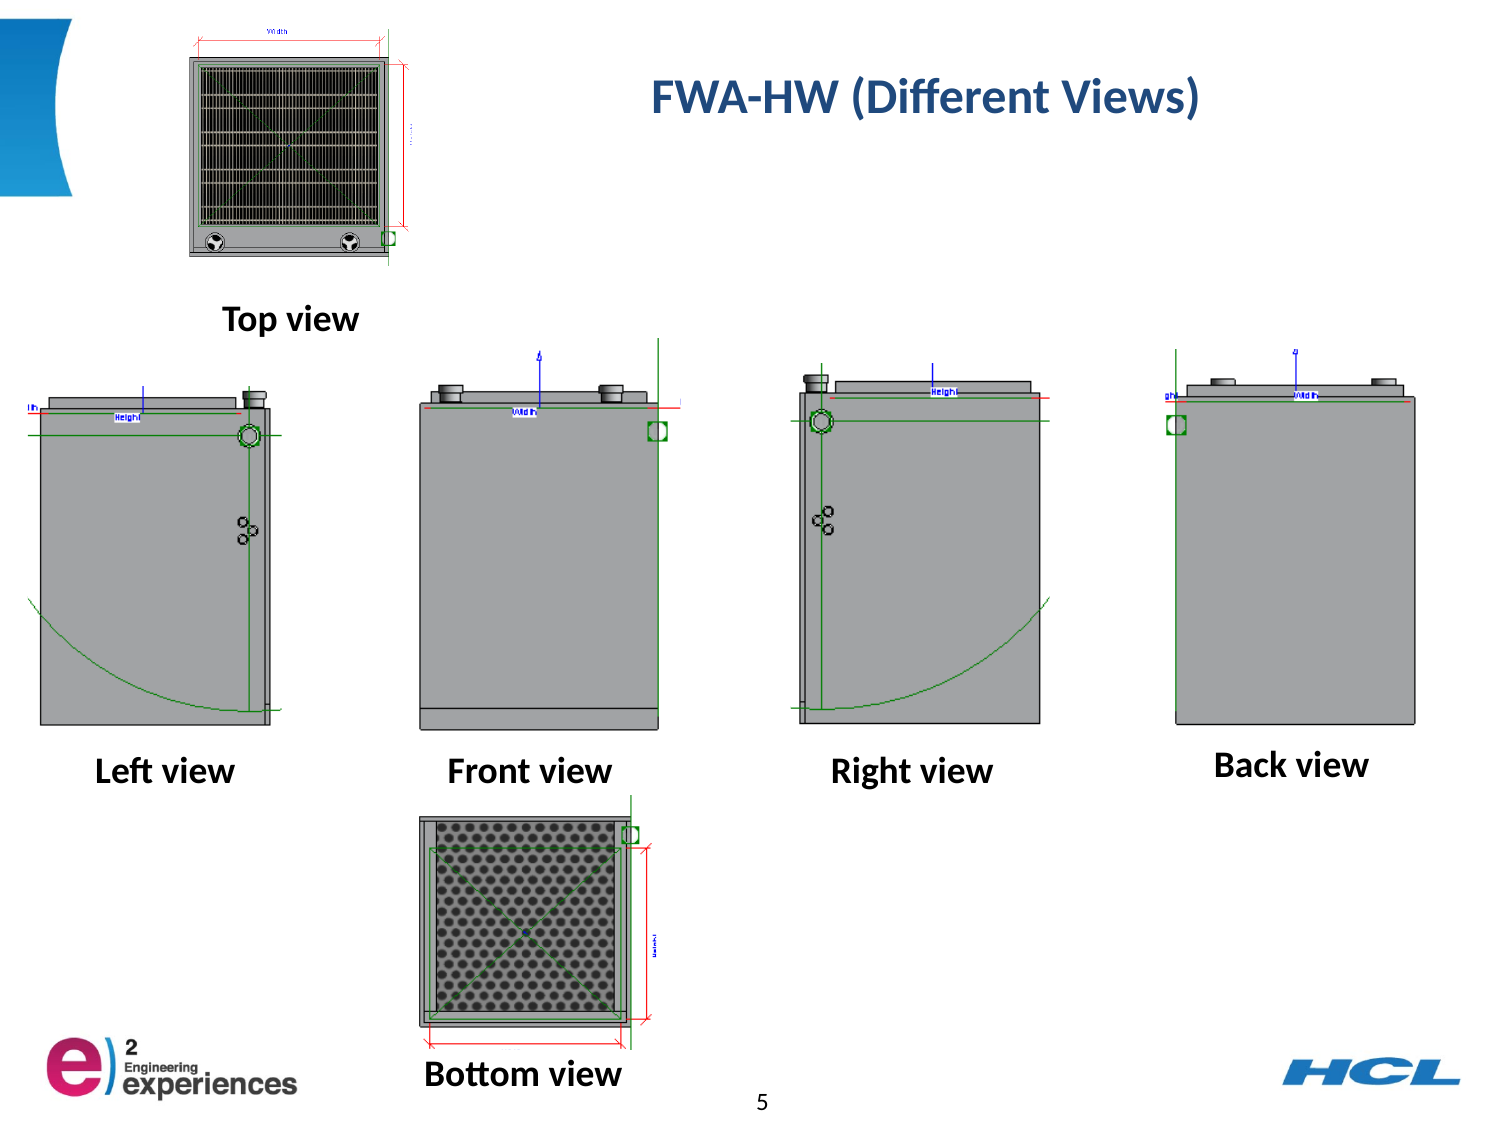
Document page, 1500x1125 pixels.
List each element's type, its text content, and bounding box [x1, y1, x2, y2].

text_box Back view [1155, 717, 1429, 808]
text_box Left view [28, 713, 302, 824]
text_box Top view [154, 271, 428, 360]
text_box Right view [775, 713, 1049, 824]
title FWA-HW (Different Views) [70, 0, 1500, 188]
text_box Bottom view [386, 1027, 661, 1116]
text_box Front view [393, 729, 667, 807]
picture [0, 0, 1500, 1125]
